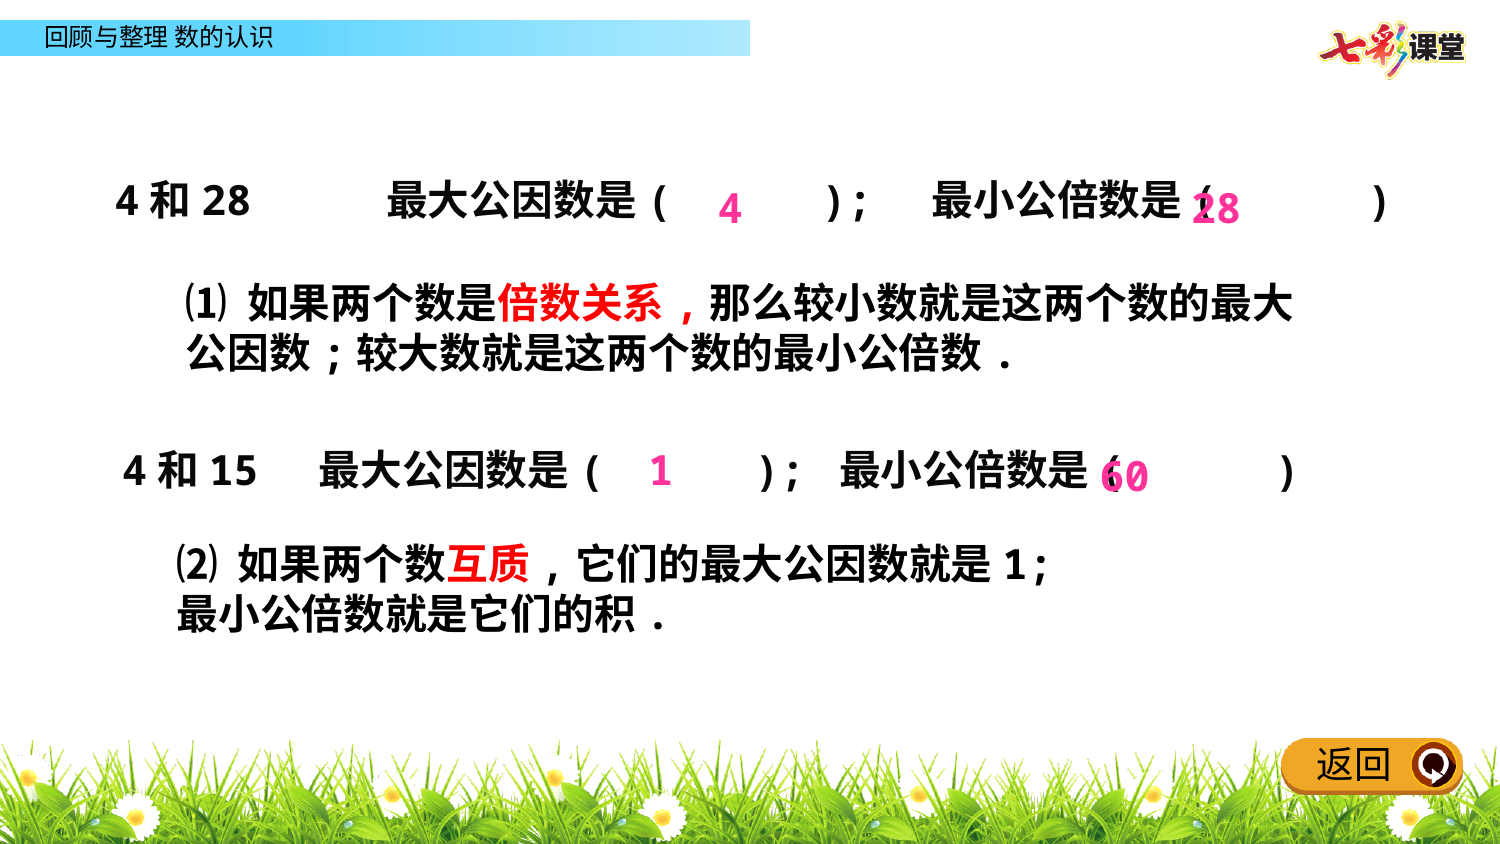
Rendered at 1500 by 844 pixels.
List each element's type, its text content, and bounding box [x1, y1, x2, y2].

text_box 4和15 最大公因数是( ); 最小公倍数是( ) [107, 436, 633, 502]
text_box ⑴ 如果两个数是倍数关系,那么较小数就是这两个数的最大公因数;较大数就是这两个数的最小公倍数. [171, 269, 1341, 385]
text_box 1 [633, 436, 689, 502]
picture [1316, 20, 1468, 80]
text_box 4 [703, 174, 758, 240]
text_box 60 [1084, 442, 1165, 508]
text_box ⑵ 如果两个数互质,它们的最大公因数就是1; 最小公倍数就是它们的积. [161, 530, 1068, 645]
text_box 4和15 最大公因数是( ); 最小公倍数是( ) [689, 436, 1315, 502]
text_box 4和28 最大公因数是( ); 最小公倍数是( ) [99, 166, 1408, 282]
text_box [1281, 733, 1464, 795]
picture [0, 740, 1500, 844]
text_box 28 [1176, 174, 1256, 239]
